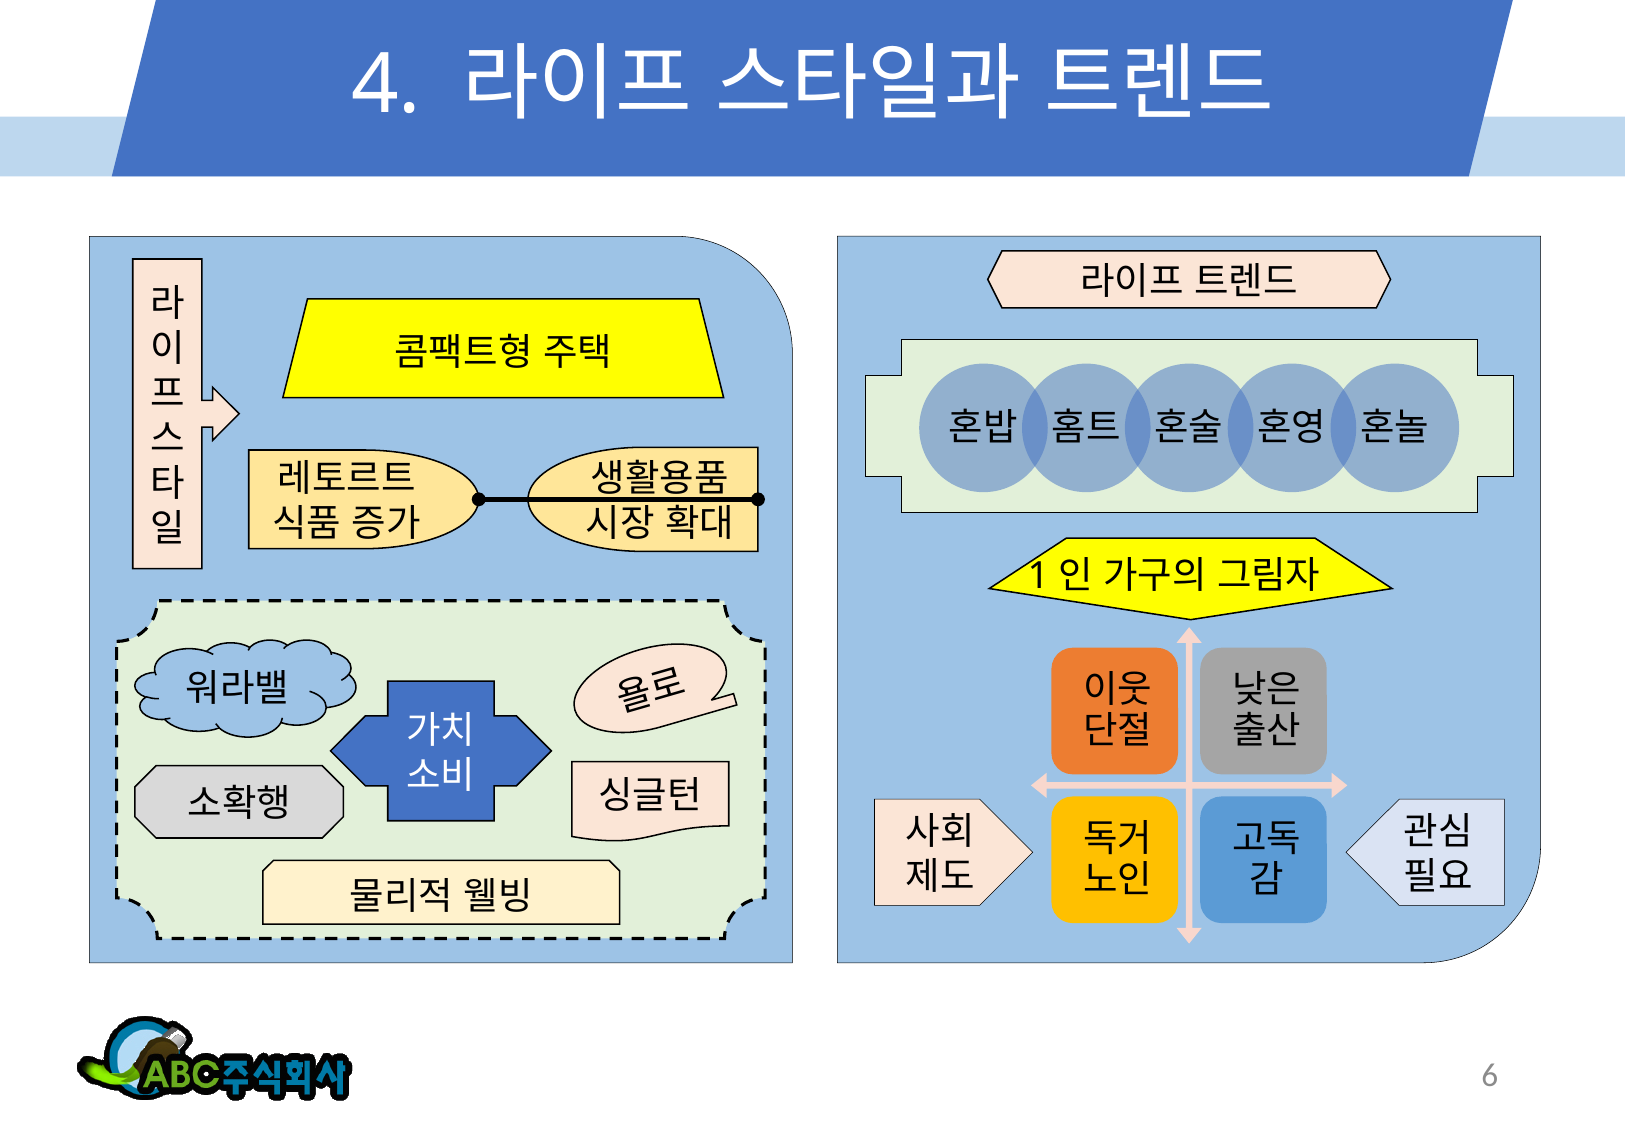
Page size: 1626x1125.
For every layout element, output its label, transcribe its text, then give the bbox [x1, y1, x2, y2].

text_box 소확행 [133, 764, 345, 840]
text_box 라이프 트렌드 [986, 249, 1392, 309]
text_box [115, 599, 767, 940]
text_box 싱글턴 [570, 760, 730, 842]
text_box [900, 338, 1478, 363]
text_box 생활용품시장 확대 [527, 446, 760, 497]
slide_number 6 [1147, 1042, 1514, 1103]
text_box 콤팩트형 주택 [281, 297, 725, 399]
text_box [1057, 537, 1325, 543]
text_box [986, 572, 1012, 594]
text_box [1366, 570, 1395, 594]
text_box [953, 627, 1425, 944]
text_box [869, 363, 1509, 493]
text_box 라이프스타일 [131, 257, 241, 570]
text_box 워라밸 [133, 639, 358, 739]
text_box [88, 235, 794, 964]
text_box 가치소비 [329, 679, 553, 822]
picture [64, 1006, 360, 1107]
text_box 레토르트 식품 증가 [247, 448, 479, 550]
text_box 관심 필요 [1425, 798, 1506, 907]
text_box [1082, 604, 1299, 621]
text_box 1인 가구의 그림자 [1012, 543, 1366, 604]
text_box [836, 235, 1542, 964]
text_box [1509, 374, 1514, 477]
text_box 사회제도 [873, 798, 953, 907]
text_box 물리적 웰빙 [261, 859, 621, 926]
text_box [900, 493, 1478, 513]
text_box 생활용품시장 확대 [527, 502, 760, 553]
text_box [864, 374, 869, 477]
title 4. 라이프 스타일과 트렌드 [0, 0, 1625, 174]
text_box 욜로 [573, 643, 739, 734]
